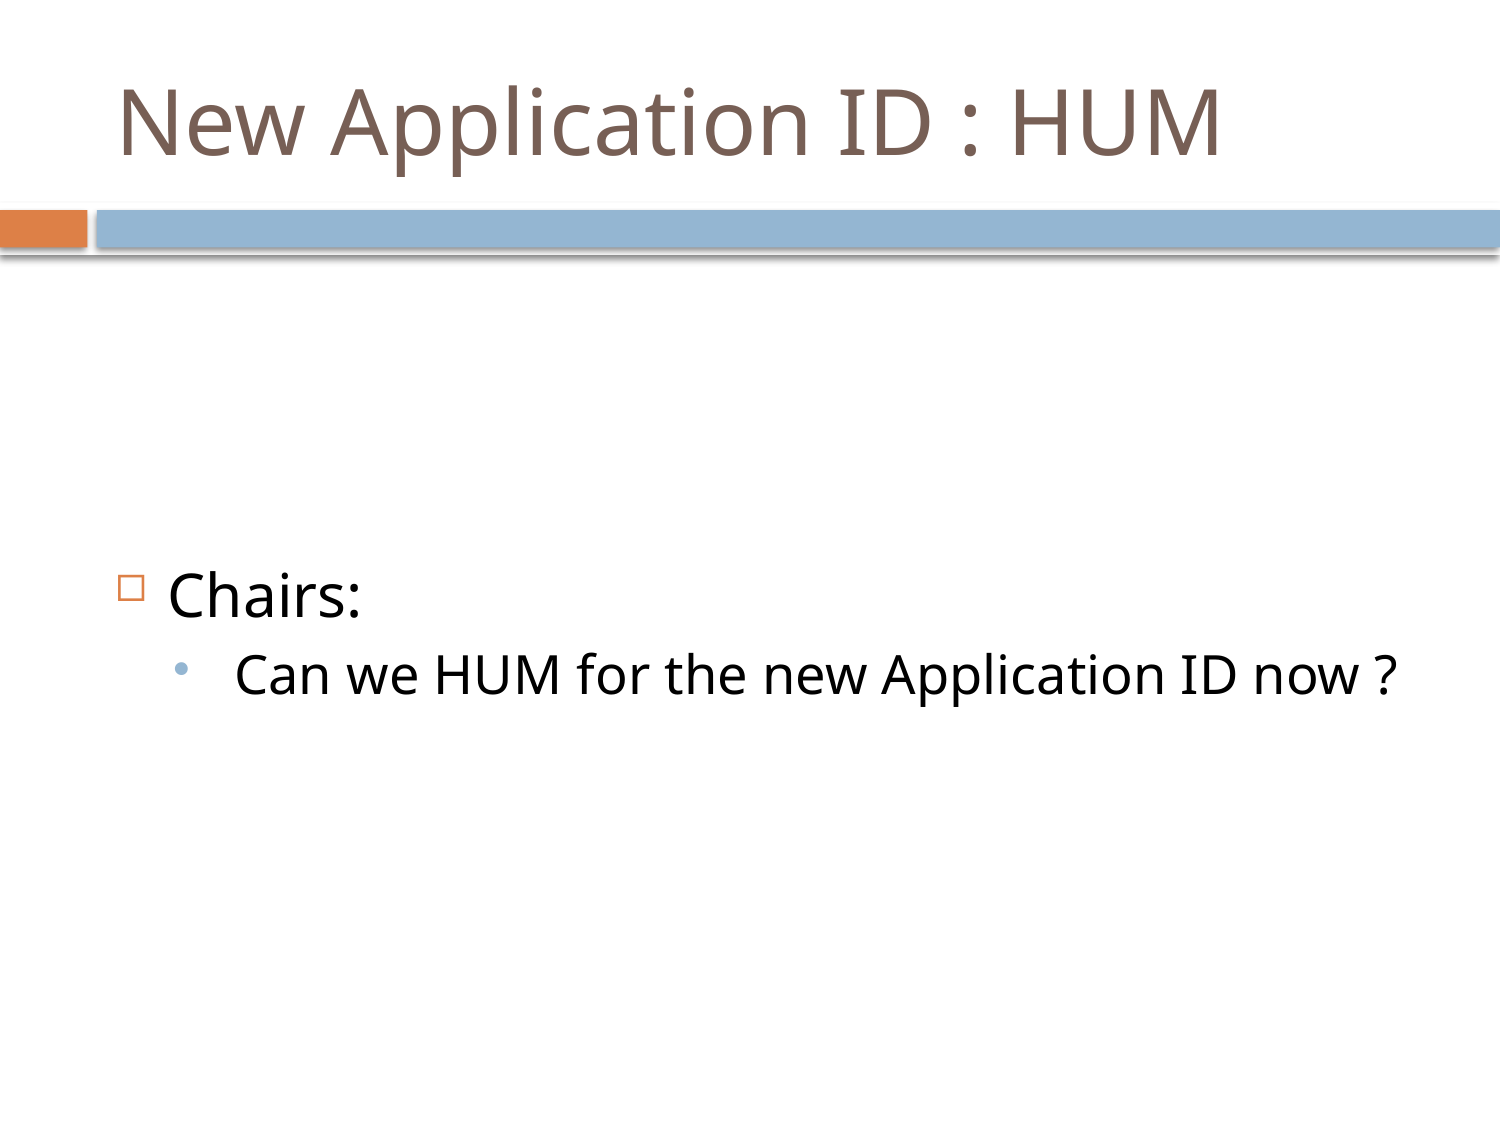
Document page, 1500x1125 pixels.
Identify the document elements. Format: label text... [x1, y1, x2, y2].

title New Application ID : HUM [100, 37, 1438, 200]
list Chairs: Can we HUM for the new Application ID now ? [100, 262, 1438, 1000]
